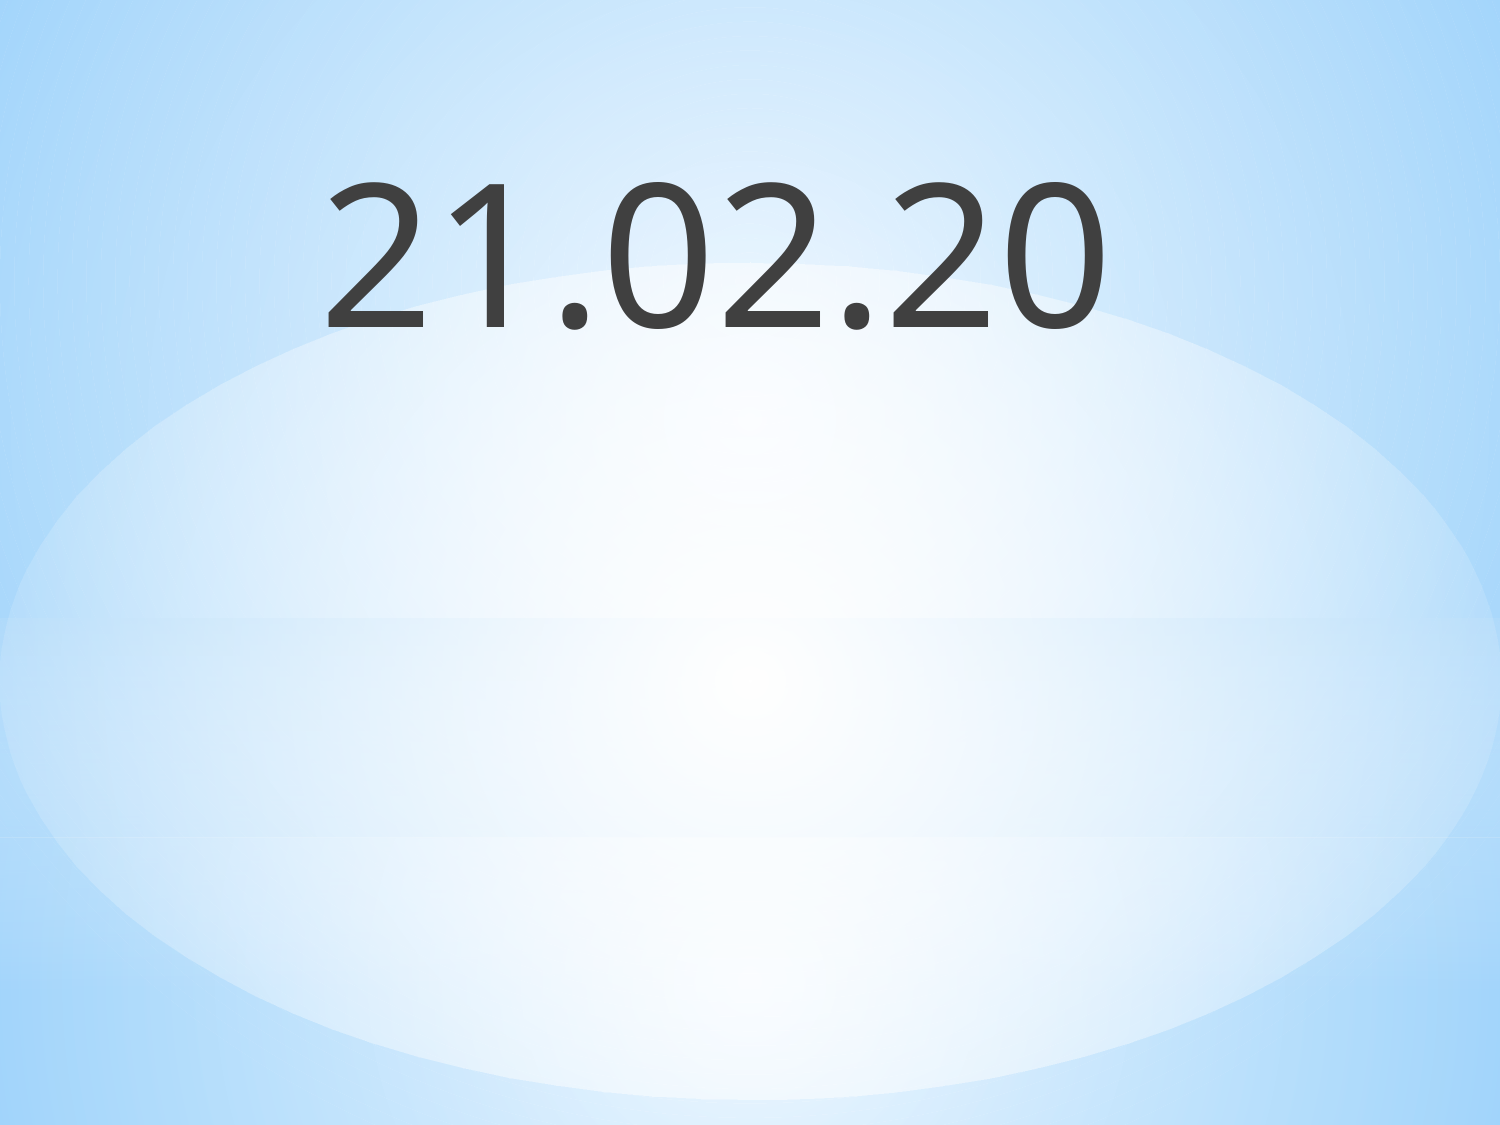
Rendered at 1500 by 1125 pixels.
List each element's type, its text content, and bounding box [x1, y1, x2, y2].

list 21.02.20 [187, 120, 1238, 690]
